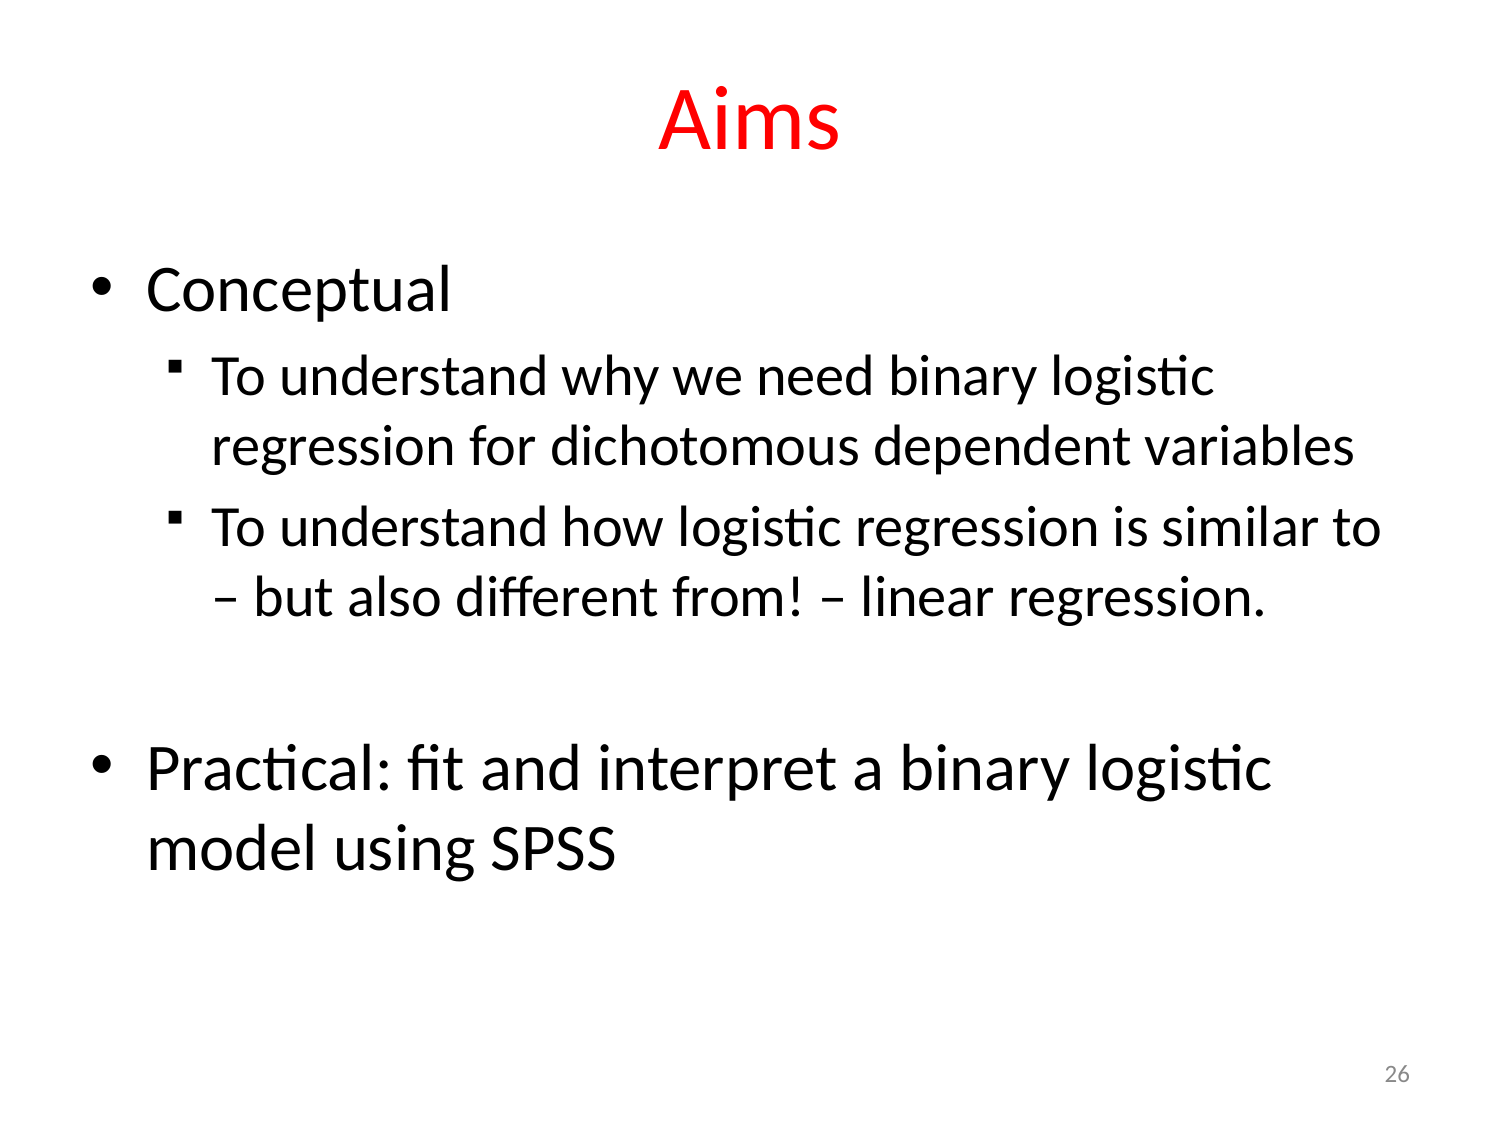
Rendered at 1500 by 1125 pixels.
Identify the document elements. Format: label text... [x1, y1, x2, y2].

title Aims [75, 19, 1425, 207]
list Conceptual To understand why we need binary logistic regression for dichotomous dependent variables To understand how logistic regression is similar to – but also different from! – linear regression. Practical: fit and interpret a binary logistic model using SPSS [75, 237, 1425, 988]
slide_number 26 [1074, 1042, 1425, 1103]
